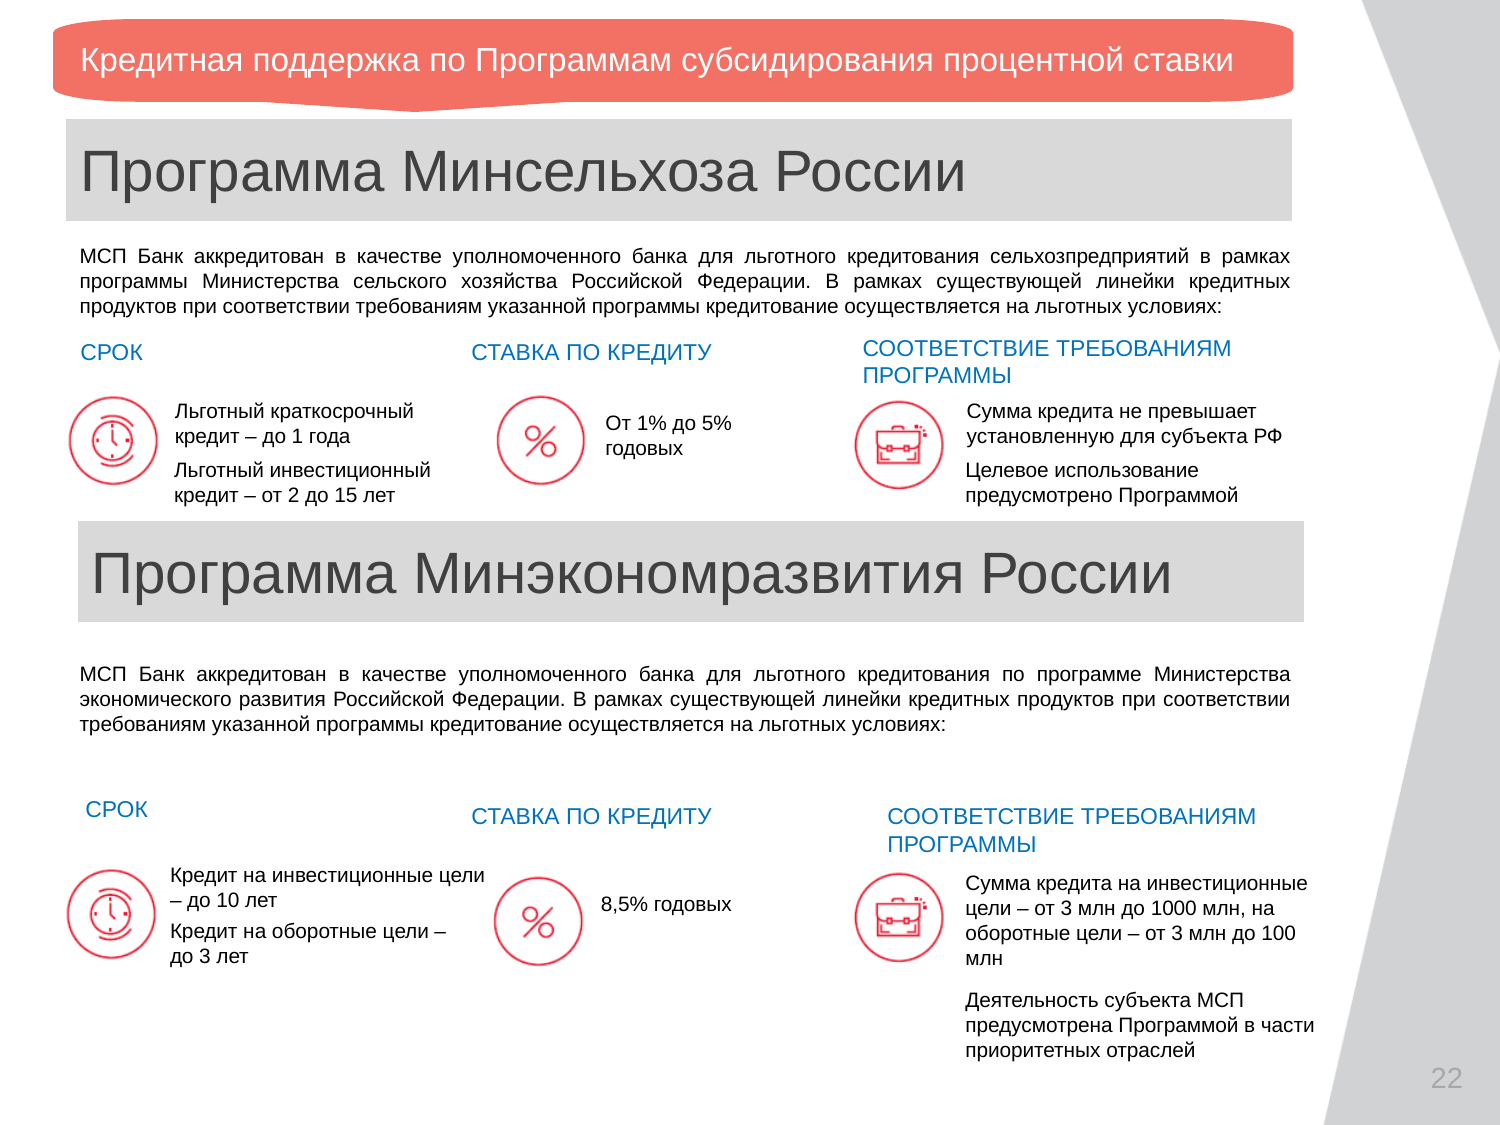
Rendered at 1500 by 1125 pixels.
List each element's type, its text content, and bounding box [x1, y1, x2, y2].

text_box 8,5% годовых [597, 883, 747, 948]
text_box От 1% до 5% годовых [599, 402, 768, 467]
text_box Кредитная поддержка по Программам субсидирования процентной ставки [50, 16, 1296, 115]
text_box Сумма кредита на инвестиционные цели – от 3 млн до 1000 млн, на оборотные цели – от 3 млн до 100 млн [950, 862, 1340, 977]
text_box СРОК [70, 786, 164, 830]
picture [0, 0, 1500, 1125]
table_header Программа Минсельхоза России [66, 119, 1292, 221]
table_header Программа Минэкономразвития России [78, 521, 1304, 622]
text_box СТАВКА ПО КРЕДИТУ [456, 794, 727, 837]
text_box Сумма кредита не превышает установленную для субъекта РФ [951, 390, 1341, 456]
text_box СРОК [65, 330, 159, 373]
text_box Льготный краткосрочный кредит – до 1 года [160, 390, 493, 449]
text_box СООТВЕТСТВИЕ ТРЕБОВАНИЯМ ПРОГРАММЫ [847, 326, 1254, 396]
text_box Кредит на инвестиционные цели – до 10 лет [155, 854, 502, 919]
text_box Льготный инвестиционный кредит – от 2 до 15 лет [159, 449, 505, 515]
text_box Целевое использование предусмотрено Программой [950, 449, 1340, 515]
text_box СТАВКА ПО КРЕДИТУ [456, 330, 727, 373]
text_box Деятельность субъекта МСП предусмотрена Программой в части приоритетных отраслей [950, 979, 1340, 1070]
text_box СООТВЕТСТВИЕ ТРЕБОВАНИЯМ ПРОГРАММЫ [872, 794, 1279, 864]
text_box МСП Банк аккредитован в качестве уполномоченного банка для льготного кредитования по программе Министерства экономического развития Российской Федерации. В рамках существующей линейки кредитных продуктов при соответствии требованиям указанной программы кредитование осуществляется на льготных условиях: [64, 653, 1306, 744]
text_box МСП Банк аккредитован в качестве уполномоченного банка для льготного кредитования сельхозпредприятий в рамках программы Министерства сельского хозяйства Российской Федерации. В рамках существующей линейки кредитных продуктов при соответствии требованиям указанной программы кредитование осуществляется на льготных условиях: [64, 235, 1306, 326]
text_box Кредит на оборотные цели – до 3 лет [155, 910, 471, 975]
slide_number 22 [1128, 1046, 1478, 1107]
